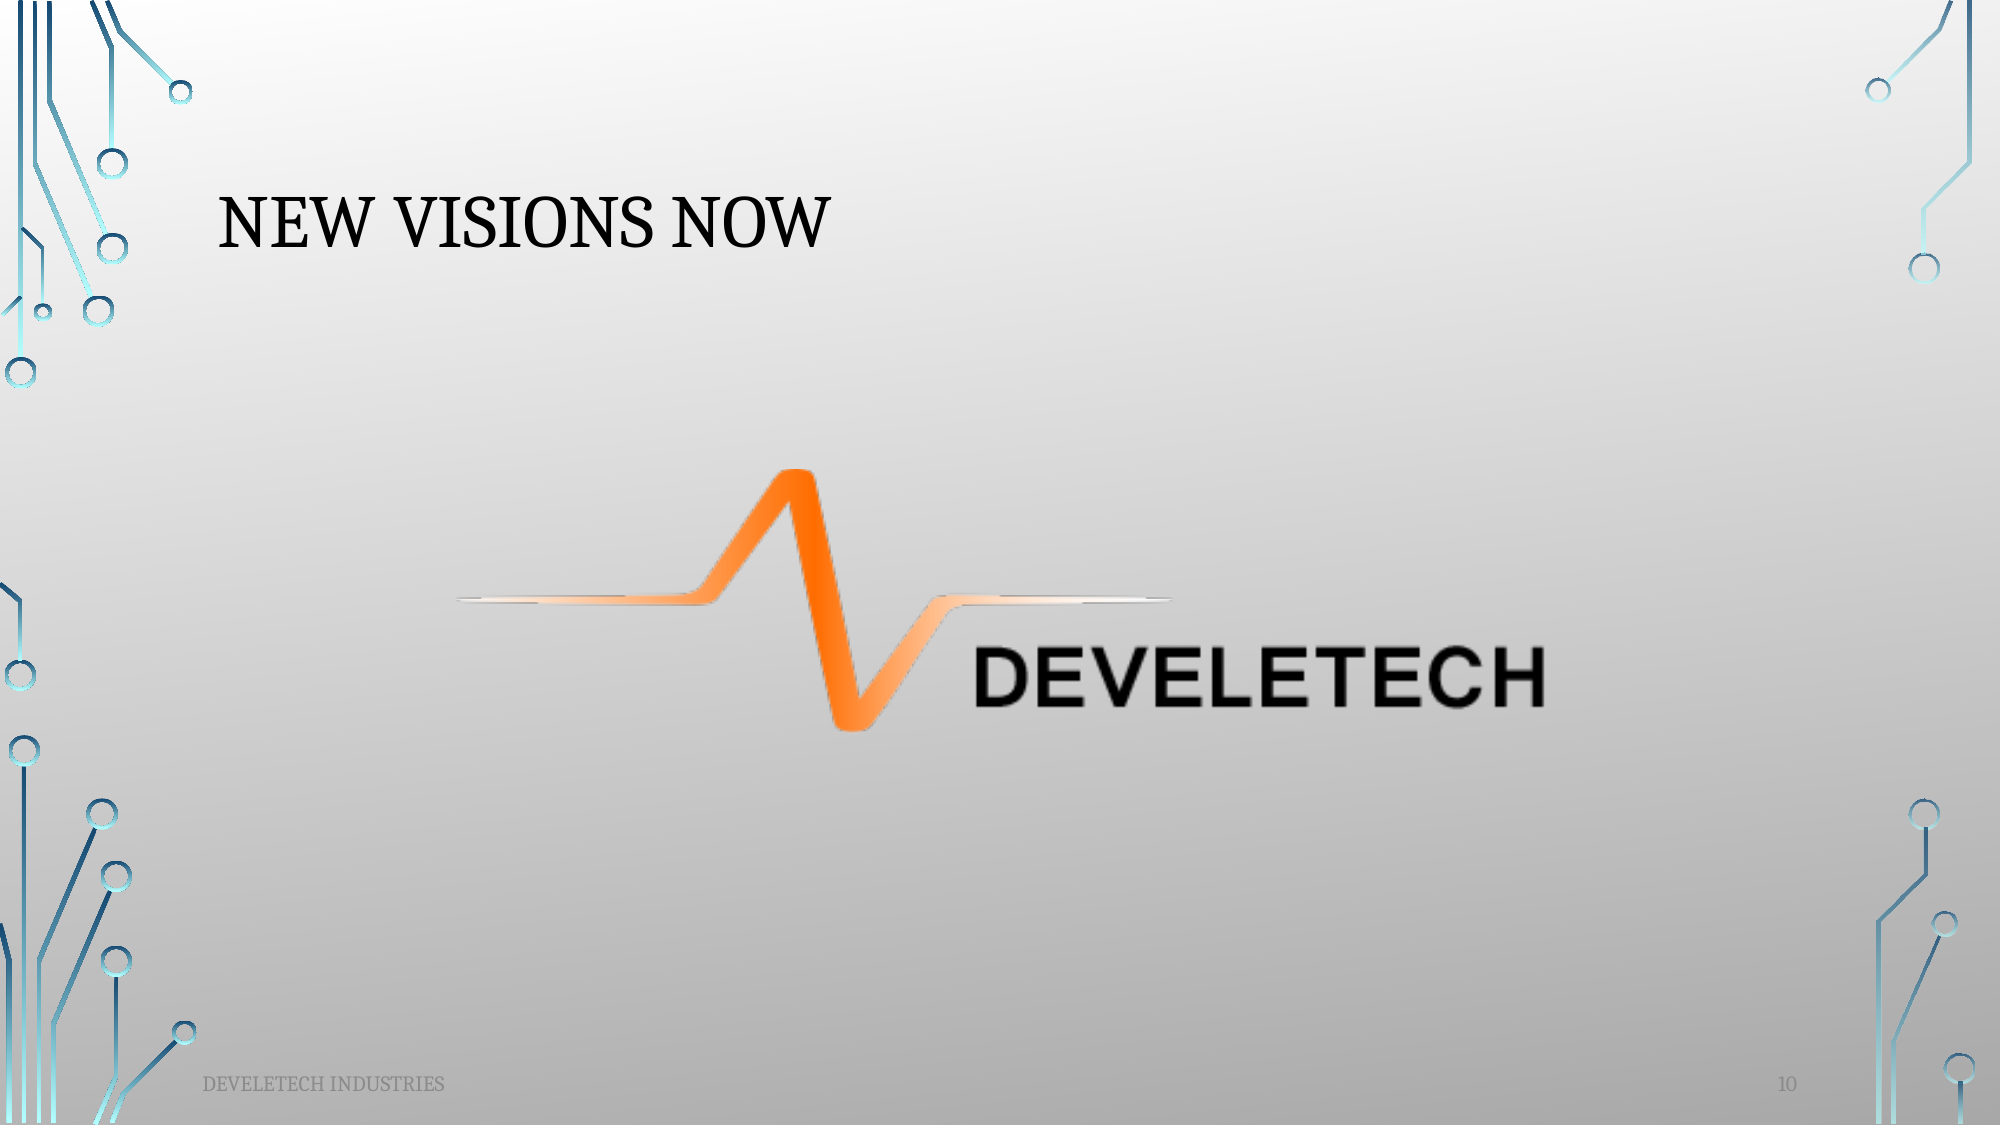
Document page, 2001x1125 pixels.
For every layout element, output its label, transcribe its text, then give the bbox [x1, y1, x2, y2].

title New Visions Now [202, 101, 1239, 344]
picture [456, 469, 1551, 751]
slide_number 10 [1685, 1052, 1813, 1113]
footer Develetech Industries [187, 1052, 1211, 1113]
